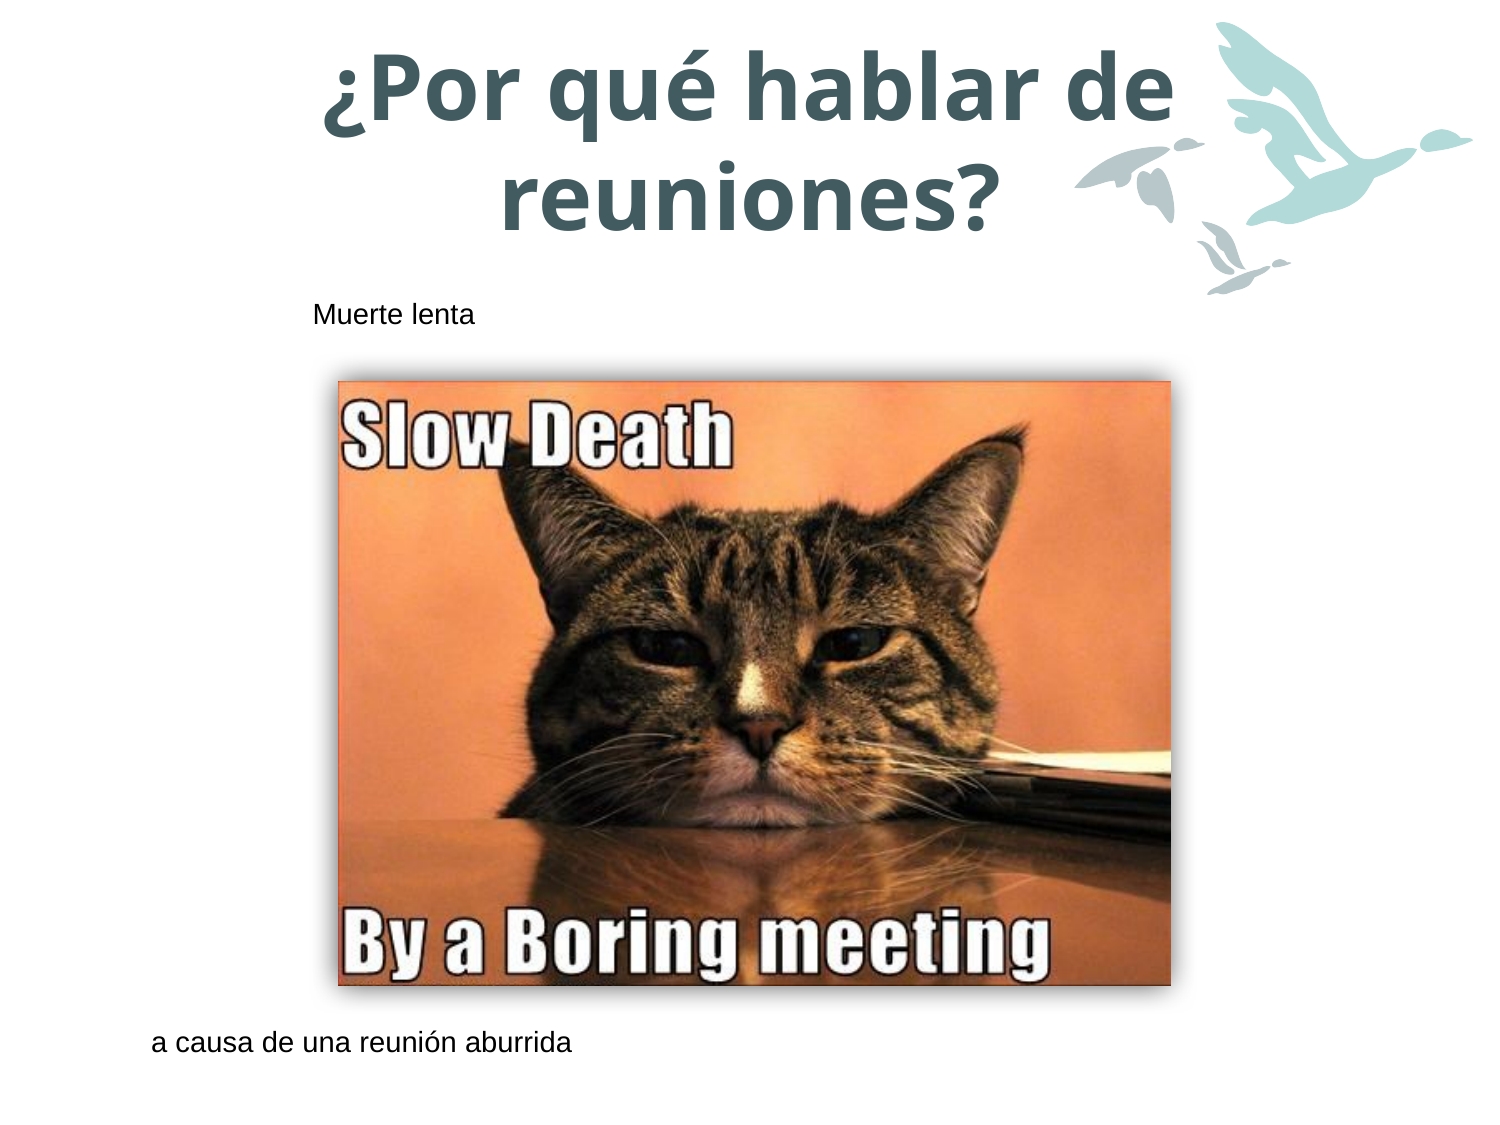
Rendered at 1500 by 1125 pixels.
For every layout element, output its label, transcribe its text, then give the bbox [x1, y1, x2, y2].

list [187, 381, 1322, 986]
text_box a causa de una reunión aburrida [135, 938, 633, 1108]
title ¿Por qué hablar de reuniones? [75, 45, 1425, 233]
text_box Muerte lenta [297, 279, 795, 379]
